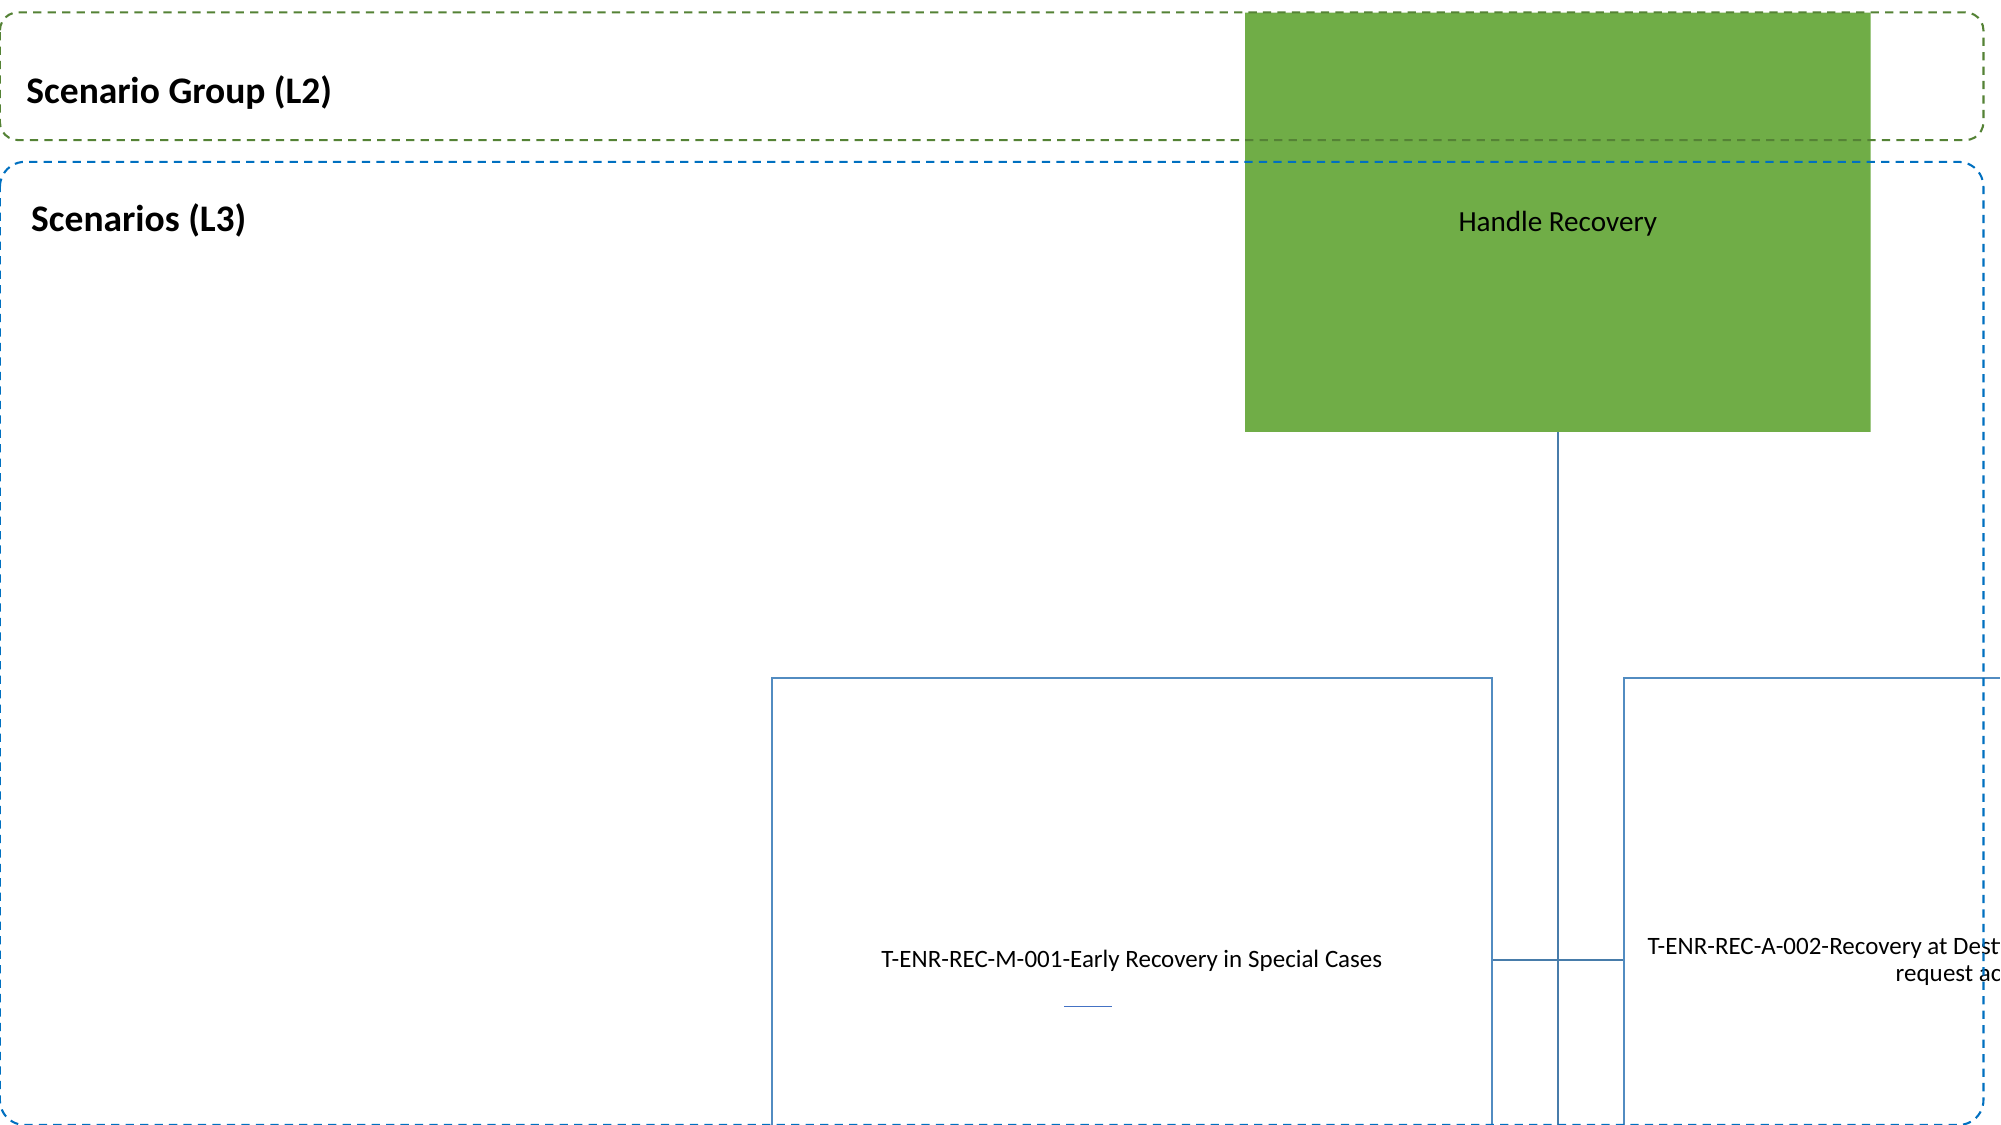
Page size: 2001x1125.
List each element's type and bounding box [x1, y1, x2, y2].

text_box [0, 12, 1984, 1125]
